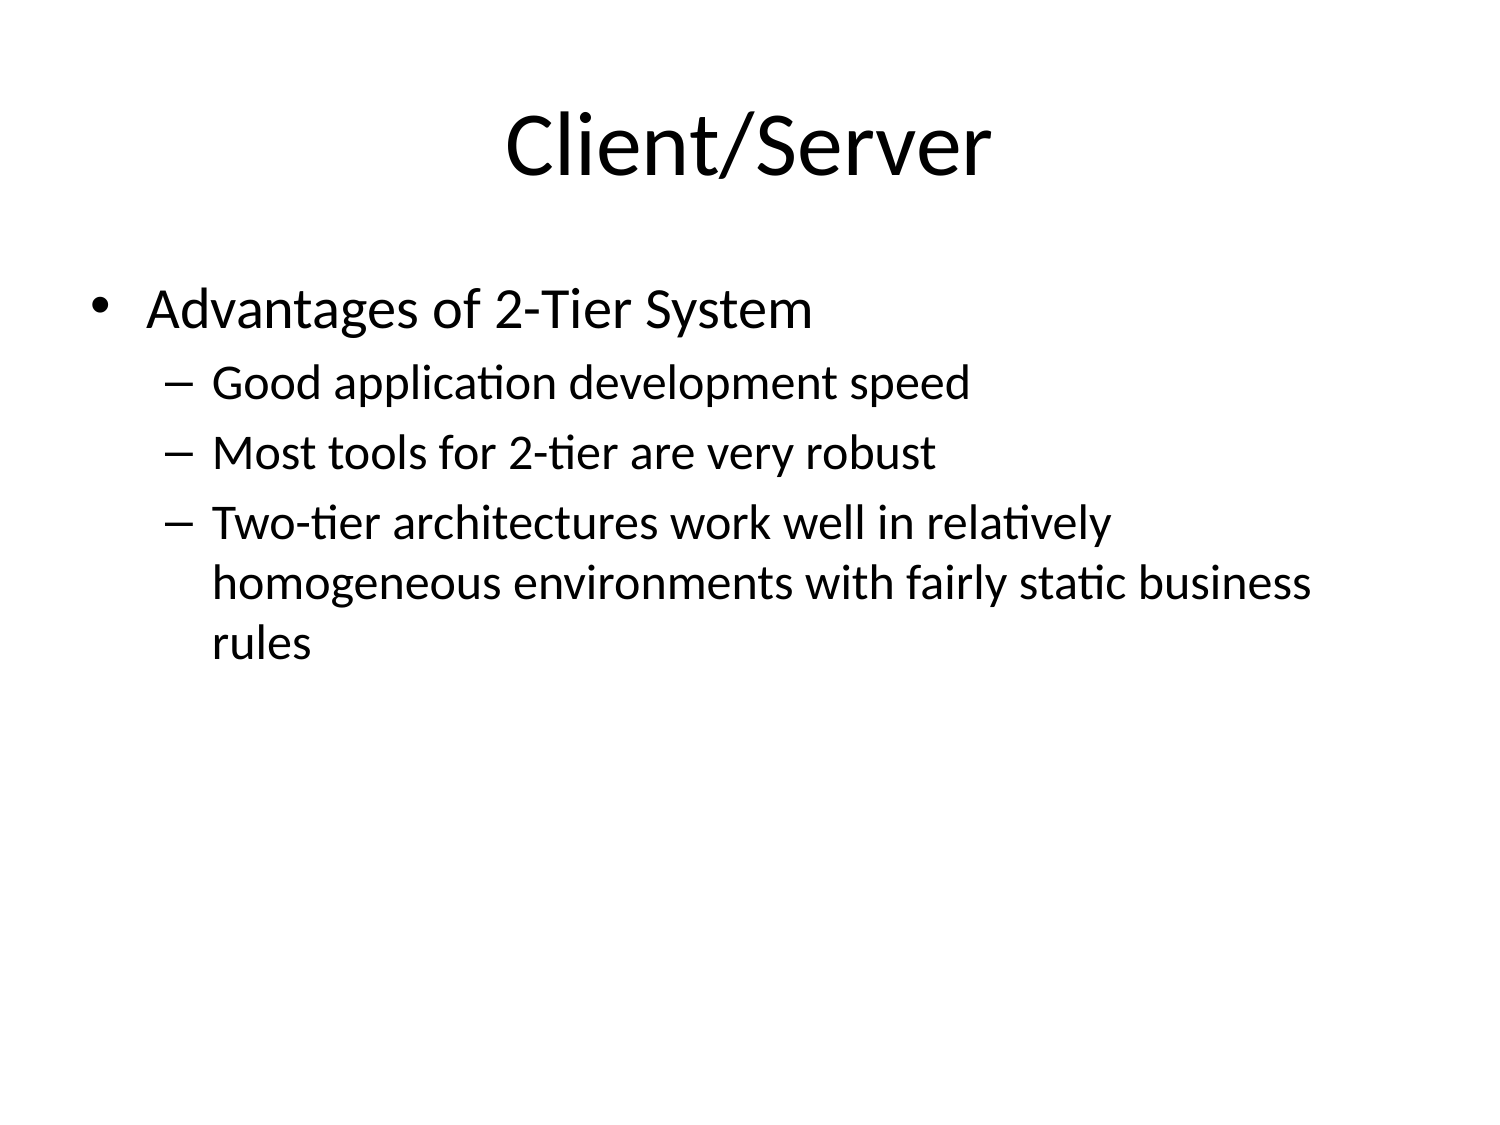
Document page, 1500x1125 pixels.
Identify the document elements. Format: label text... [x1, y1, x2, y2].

title Client/Server [75, 45, 1425, 233]
list Advantages of 2-Tier System Good application development speed Most tools for 2-tier are very robust Two-tier architectures work well in relatively homogeneous environments with fairly static business rules [75, 262, 1425, 1005]
